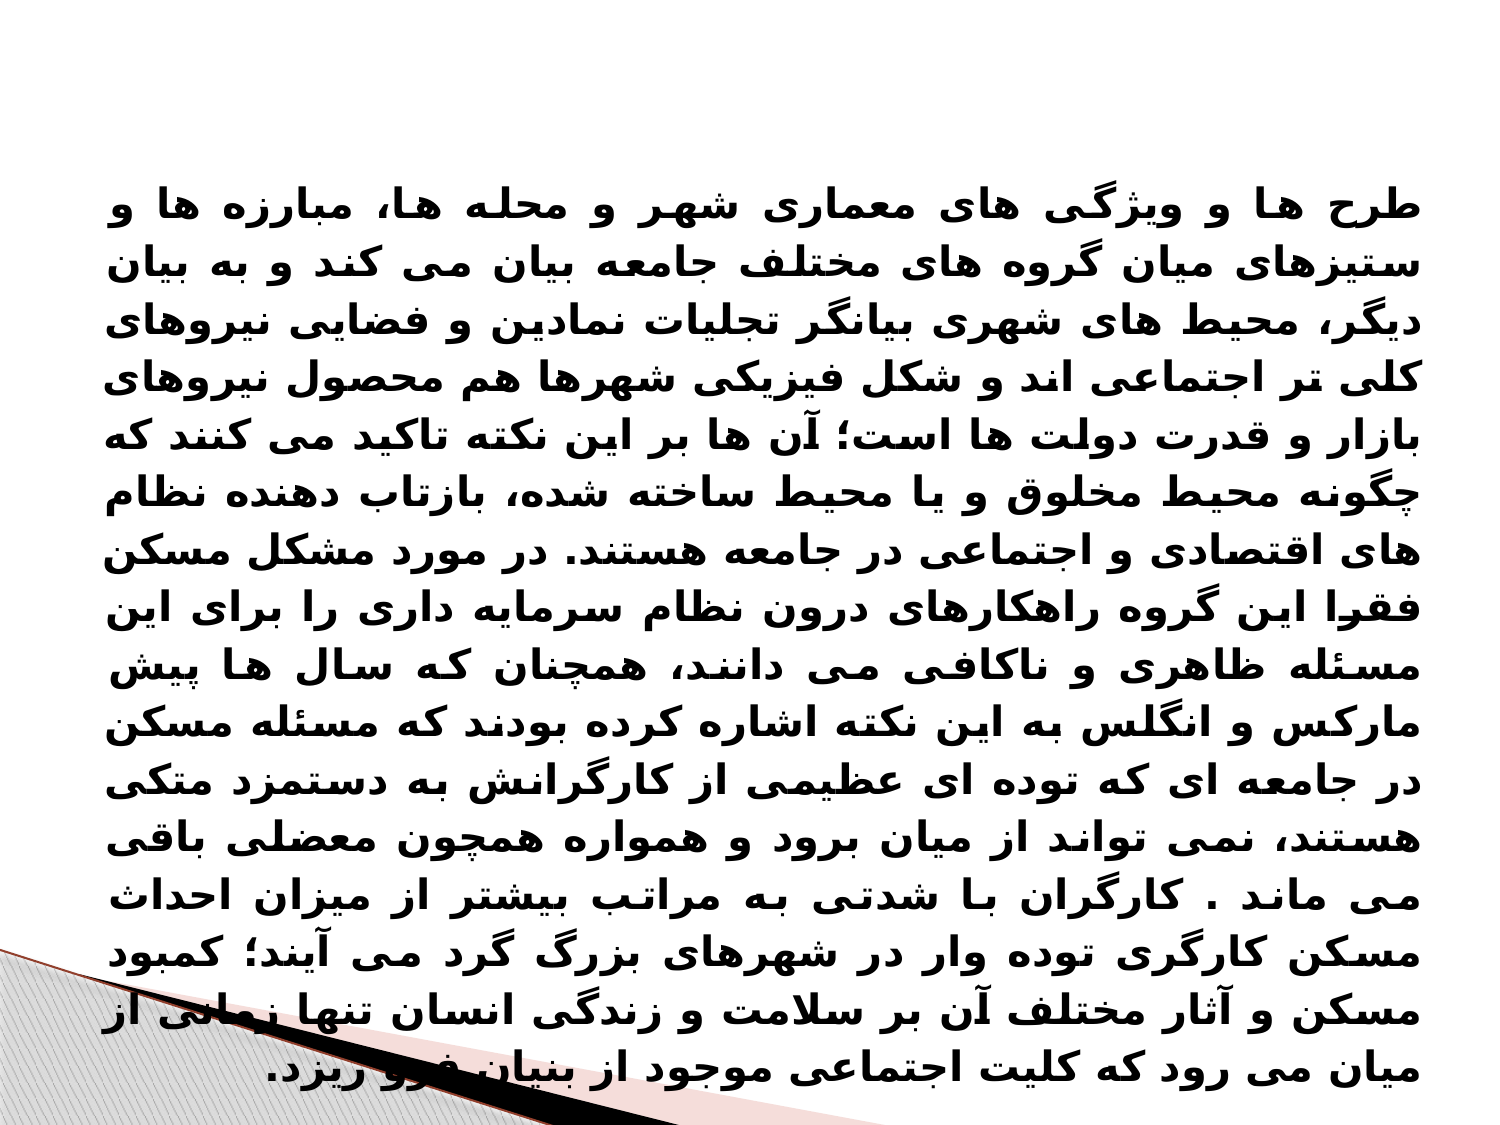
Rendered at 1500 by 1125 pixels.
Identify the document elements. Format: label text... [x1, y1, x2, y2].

text_box طرح ها و ویژگی های معماری شهر و محله ها، مبارزه ها و ستیزهای میان گروه های مختلف جامعه بیان می کند و به بیان دیگر، محیط های شهری بیانگر تجلیات نمادین و فضایی نیروهای کلی تر اجتماعی اند و شکل فیزیکی شهرها هم محصول نیروهای بازار و قدرت دولت ها است؛ آن ها بر این نکته تاکید می کنند که چگونه محیط مخلوق و یا محیط ساخته شده، بازتاب دهنده نظام های اقتصادی و اجتماعی در جامعه هستند. در مورد مشکل مسکن فقرا این گروه راهکارهای درون نظام سرمایه داری را برای این مسئله ظاهری و ناکافی می دانند، همچنان که سال ها پیش مارکس و انگلس به این نکته اشاره کرده بودند که مسئله مسکن در جامعه ای که توده ای عظیمی از کارگرانش به دستمزد متکی هستند، نمی تواند از میان برود و همواره همچون معضلی باقی می ماند . کارگران با شدتی به مراتب بیشتر از میزان احداث مسکن کارگری توده وار در شهرهای بزرگ گرد می آیند؛ کمبود مسکن و آثار مختلف آن بر سلامت و زندگی انسان تنها زمانی از میان می رود که کلیت اجتماعی موجود از بنیان فرو ریزد. [87, 162, 1438, 1098]
